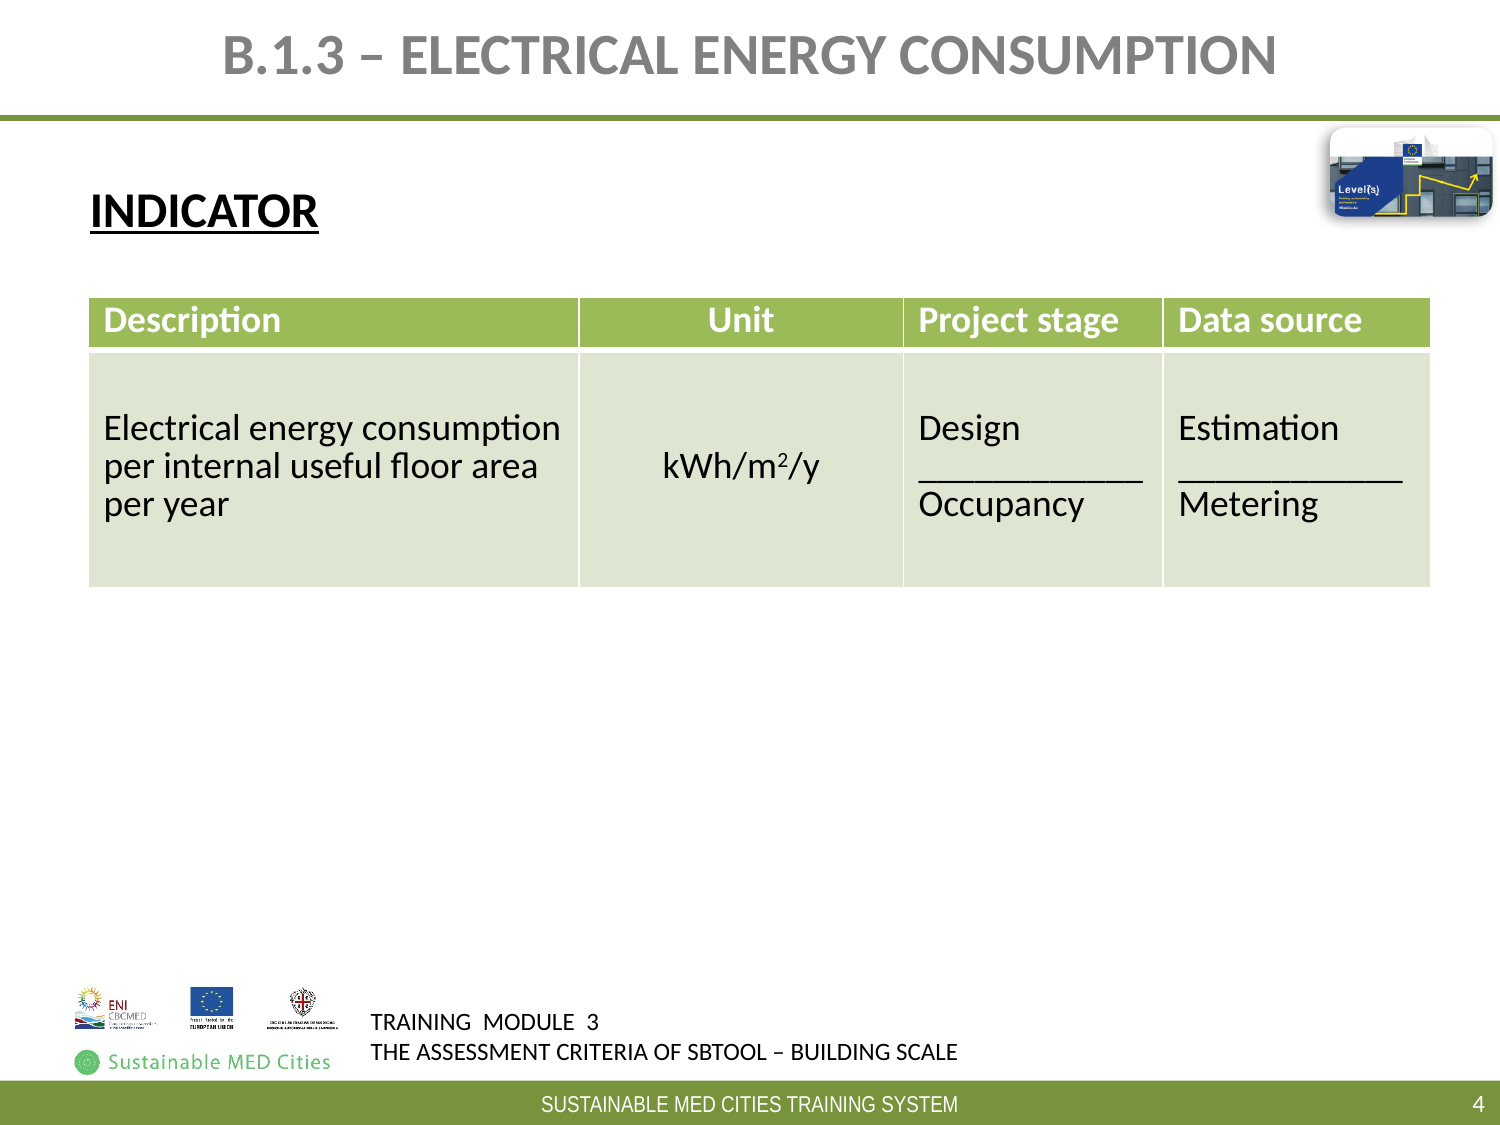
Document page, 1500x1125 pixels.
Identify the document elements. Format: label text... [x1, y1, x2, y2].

slide_number 4 [1149, 1079, 1500, 1125]
list INDICATOR [75, 170, 1425, 274]
picture [1329, 127, 1493, 217]
picture [62, 978, 356, 1080]
table_header Data source [1164, 298, 1430, 347]
table_cell kWh/m2/y [580, 353, 903, 587]
title B.1.3 – ELECTRICAL ENERGY CONSUMPTION [0, 0, 1500, 121]
table_cell Design ____________ Occupancy [904, 353, 1162, 587]
table_header Project stage [904, 298, 1162, 347]
table_cell Electrical energy consumption per internal useful floor area per year [89, 353, 578, 587]
table_header Description [89, 298, 578, 347]
table_cell Estimation ____________ Metering [1164, 353, 1430, 587]
table_header Unit [580, 298, 903, 347]
